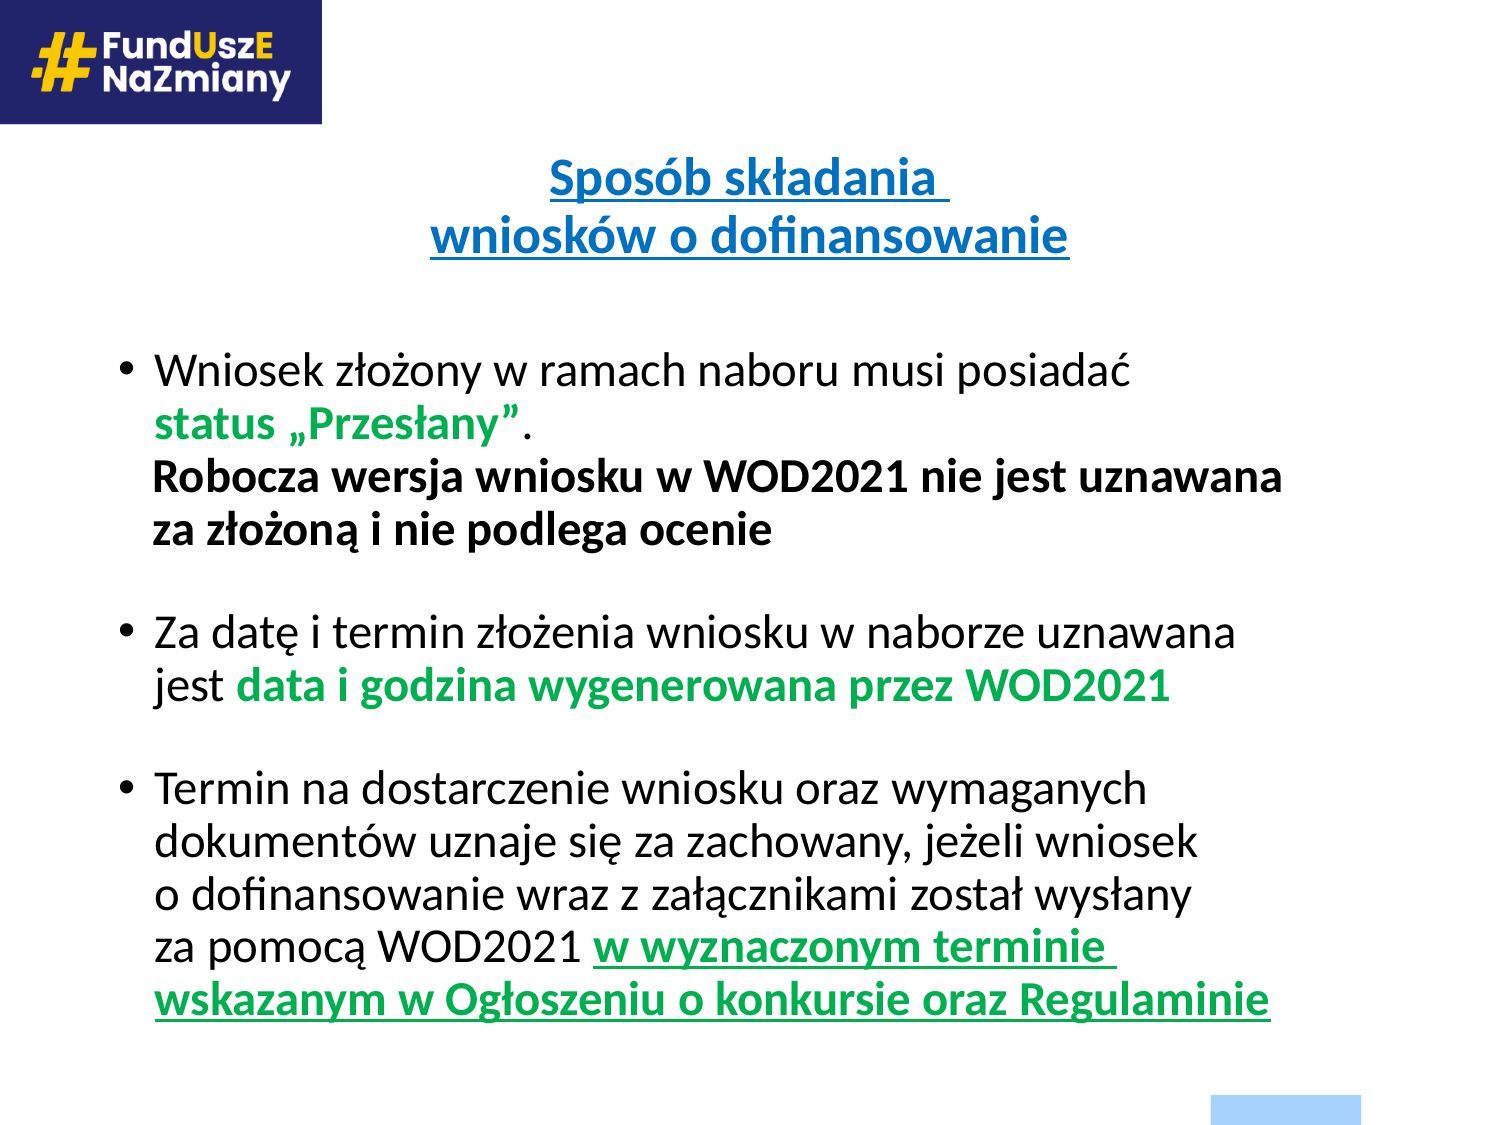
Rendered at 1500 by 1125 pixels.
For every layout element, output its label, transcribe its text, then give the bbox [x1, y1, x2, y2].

picture [0, 0, 1500, 1125]
list Wniosek złożony w ramach naboru musi posiadać status „Przesłany”. Robocza wersja wniosku w WOD2021 nie jest uznawana za złożoną i nie podlega ocenie Za datę i termin złożenia wniosku w naborze uznawana jest data i godzina wygenerowana przez WOD2021 Termin na dostarczenie wniosku oraz wymaganych dokumentów uznaje się za zachowany, jeżeli wniosek o dofinansowanie wraz z załącznikami został wysłany za pomocą WOD2021 w wyznaczonym terminie wskazanym w Ogłoszeniu o konkursie oraz Regulaminie [103, 337, 1397, 1048]
title Sposób składania wniosków o dofinansowanie [103, 139, 1397, 319]
